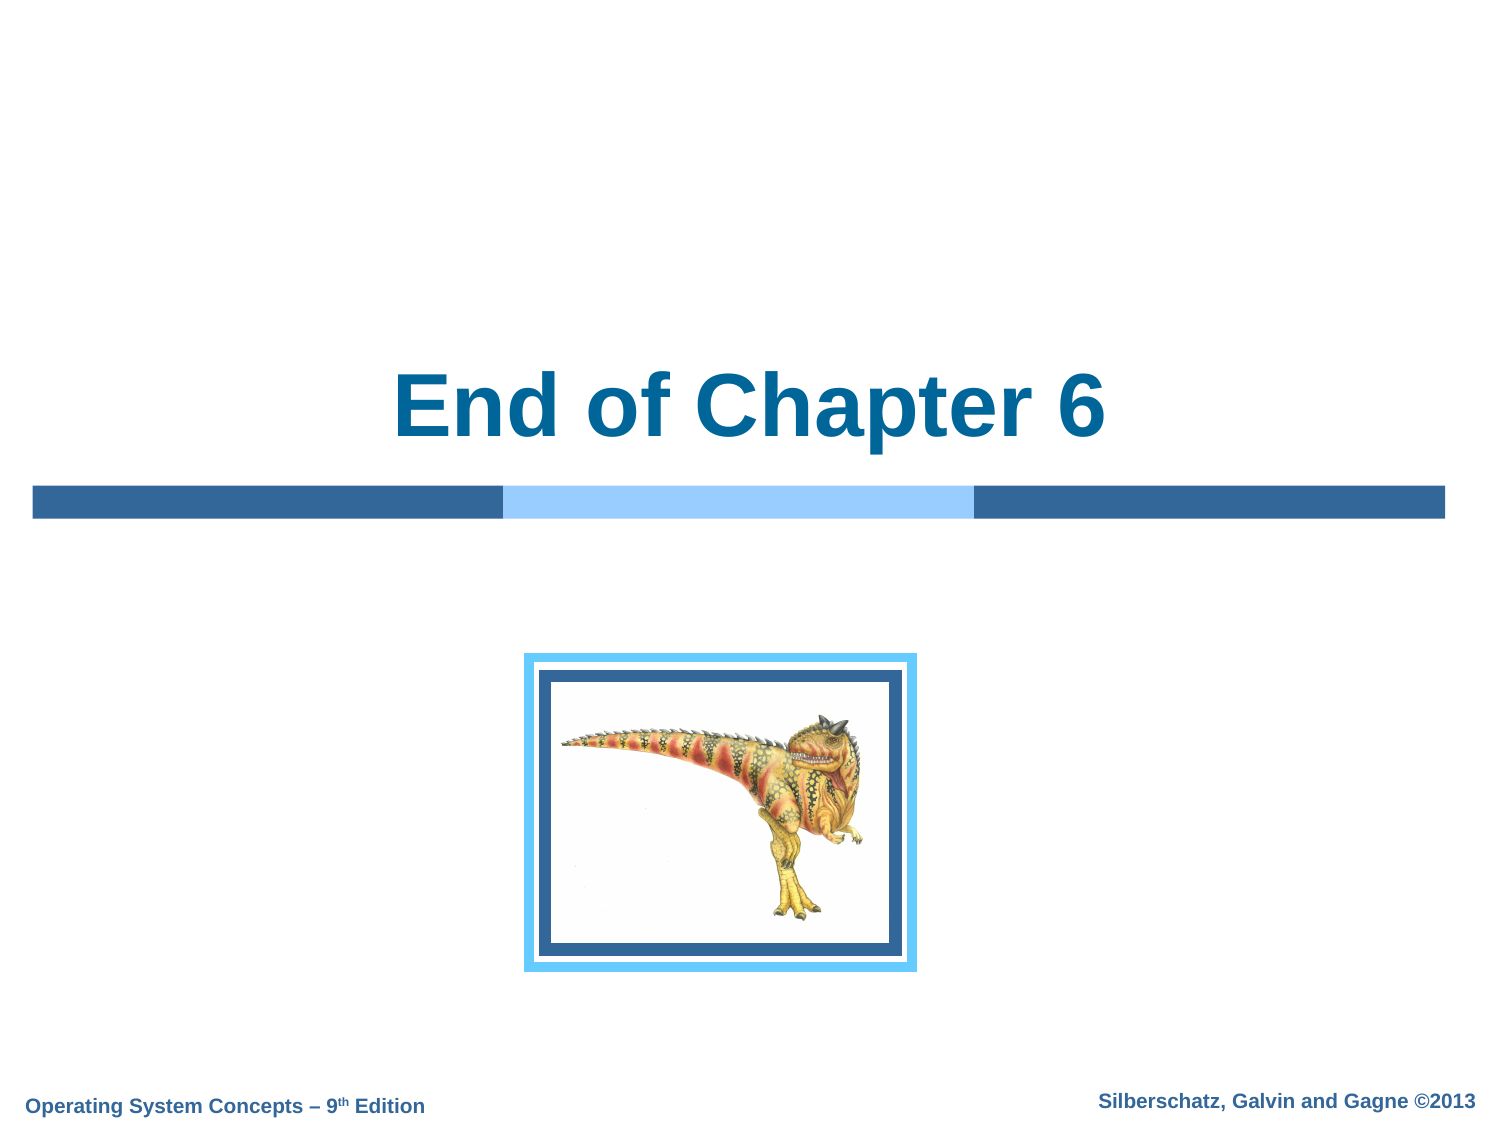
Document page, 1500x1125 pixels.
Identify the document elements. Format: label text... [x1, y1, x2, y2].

picture [551, 682, 889, 943]
title End of Chapter 6 [112, 112, 1388, 462]
